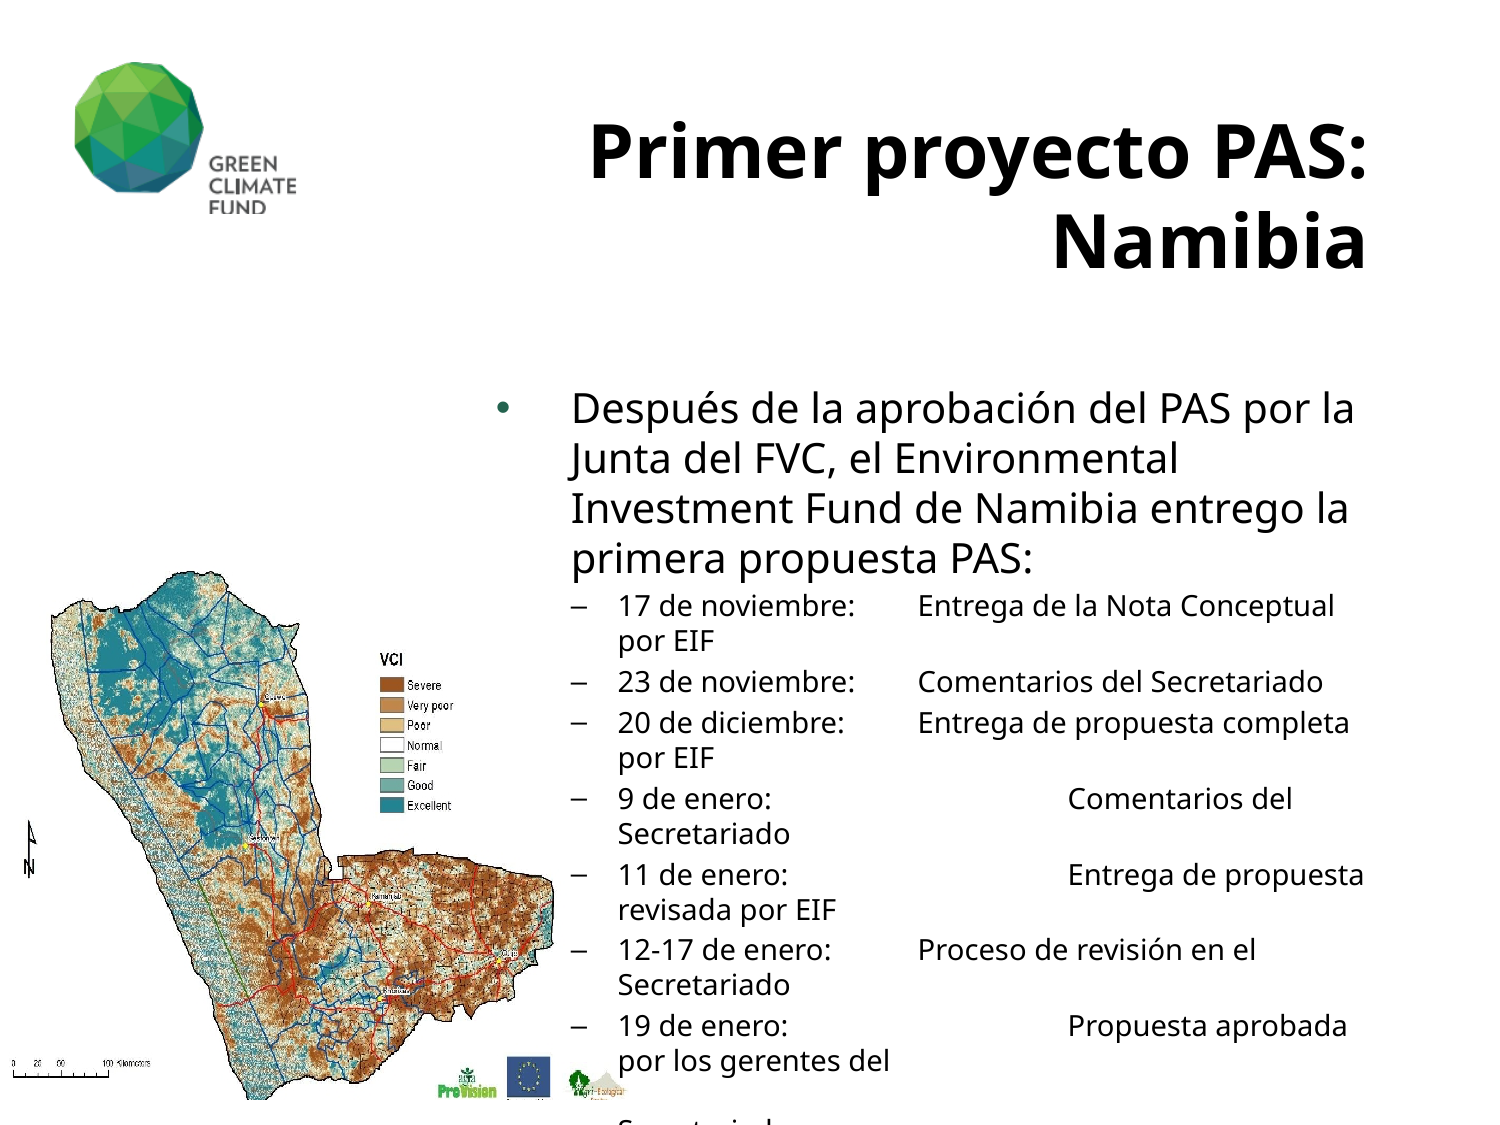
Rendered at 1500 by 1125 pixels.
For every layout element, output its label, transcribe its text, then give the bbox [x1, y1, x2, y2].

title Primer proyecto PAS: Namibia [294, 96, 1385, 190]
list Después de la aprobación del PAS por la Junta del FVC, el Environmental Investment Fund de Namibia entrego la primera propuesta PAS: 17 de noviembre: Entrega de la Nota Conceptual por EIF 23 de noviembre: Comentarios del Secretariado 20 de diciembre: Entrega de propuesta completa por EIF 9 de enero: Comentarios del Secretariado 11 de enero: Entrega de propuesta revisada por EIF 12-17 de enero: Proceso de revisión en el Secretariado 19 de enero: Propuesta aprobada por los gerentes del Secretariado 29 de enero – 9 de febrero: Revisión por ITAP 13 de febrero: Publicación 27 de febrero: Aprobado por la Junta Directiva del FVC 102 días! [481, 374, 1398, 1069]
picture [0, 566, 635, 1101]
